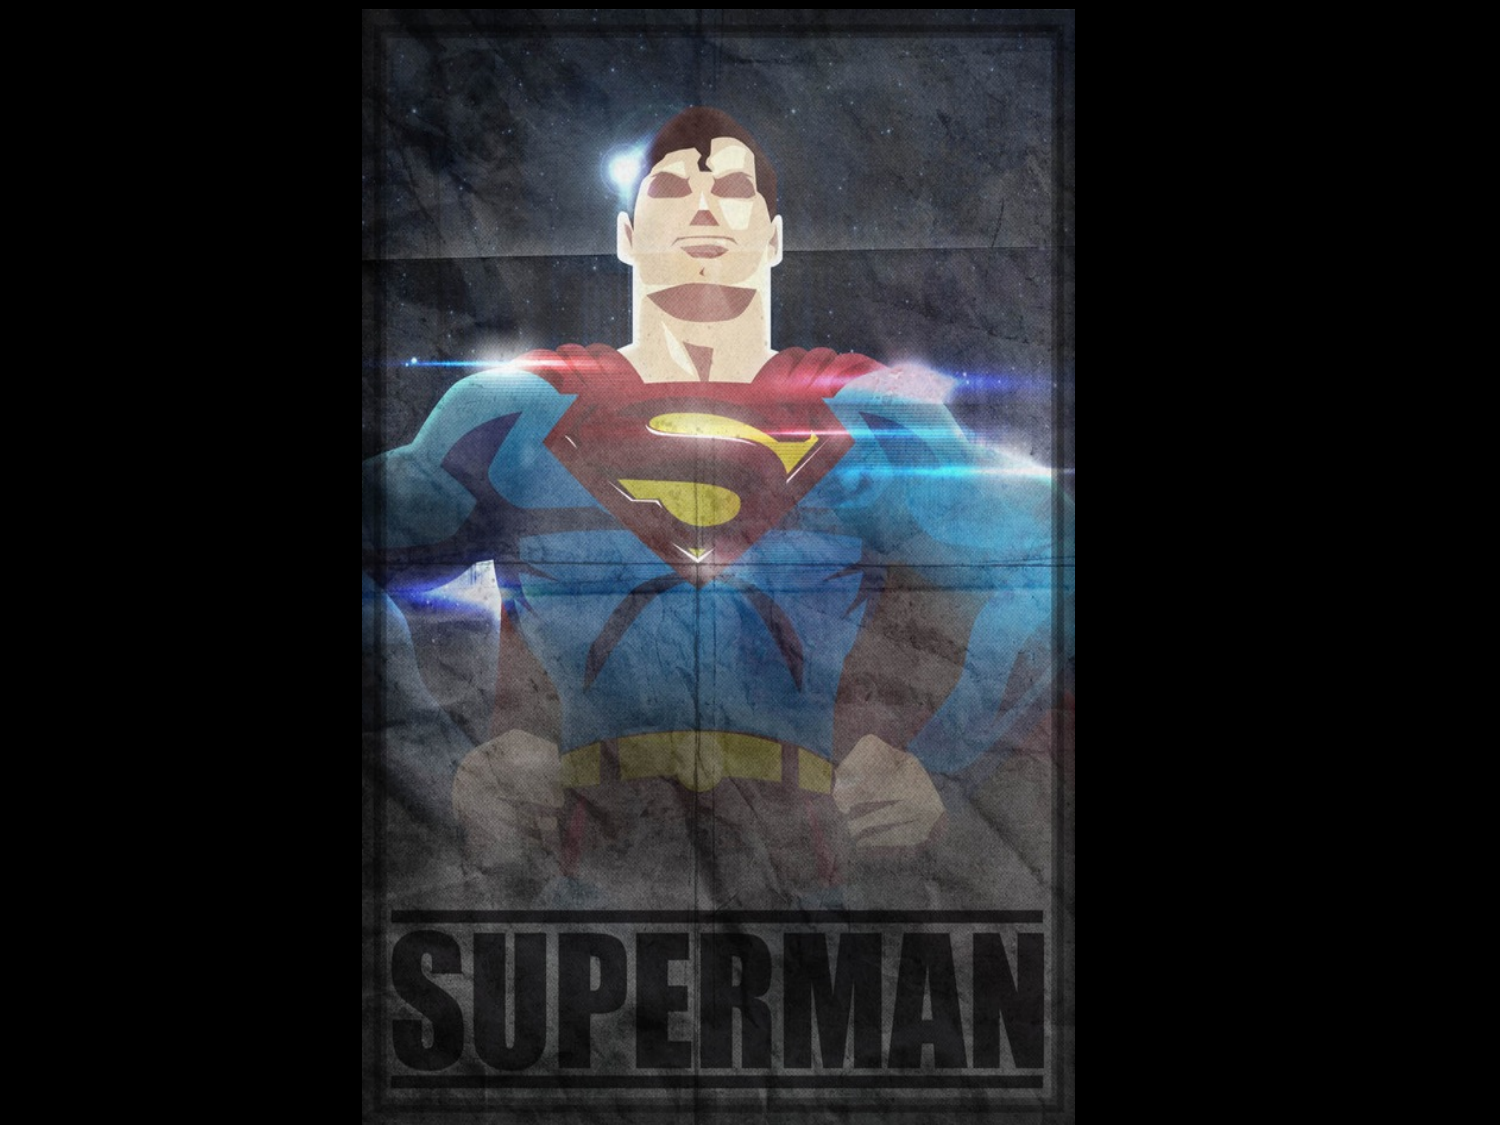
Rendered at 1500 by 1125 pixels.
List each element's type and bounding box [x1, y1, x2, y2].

picture [362, 9, 1076, 1125]
